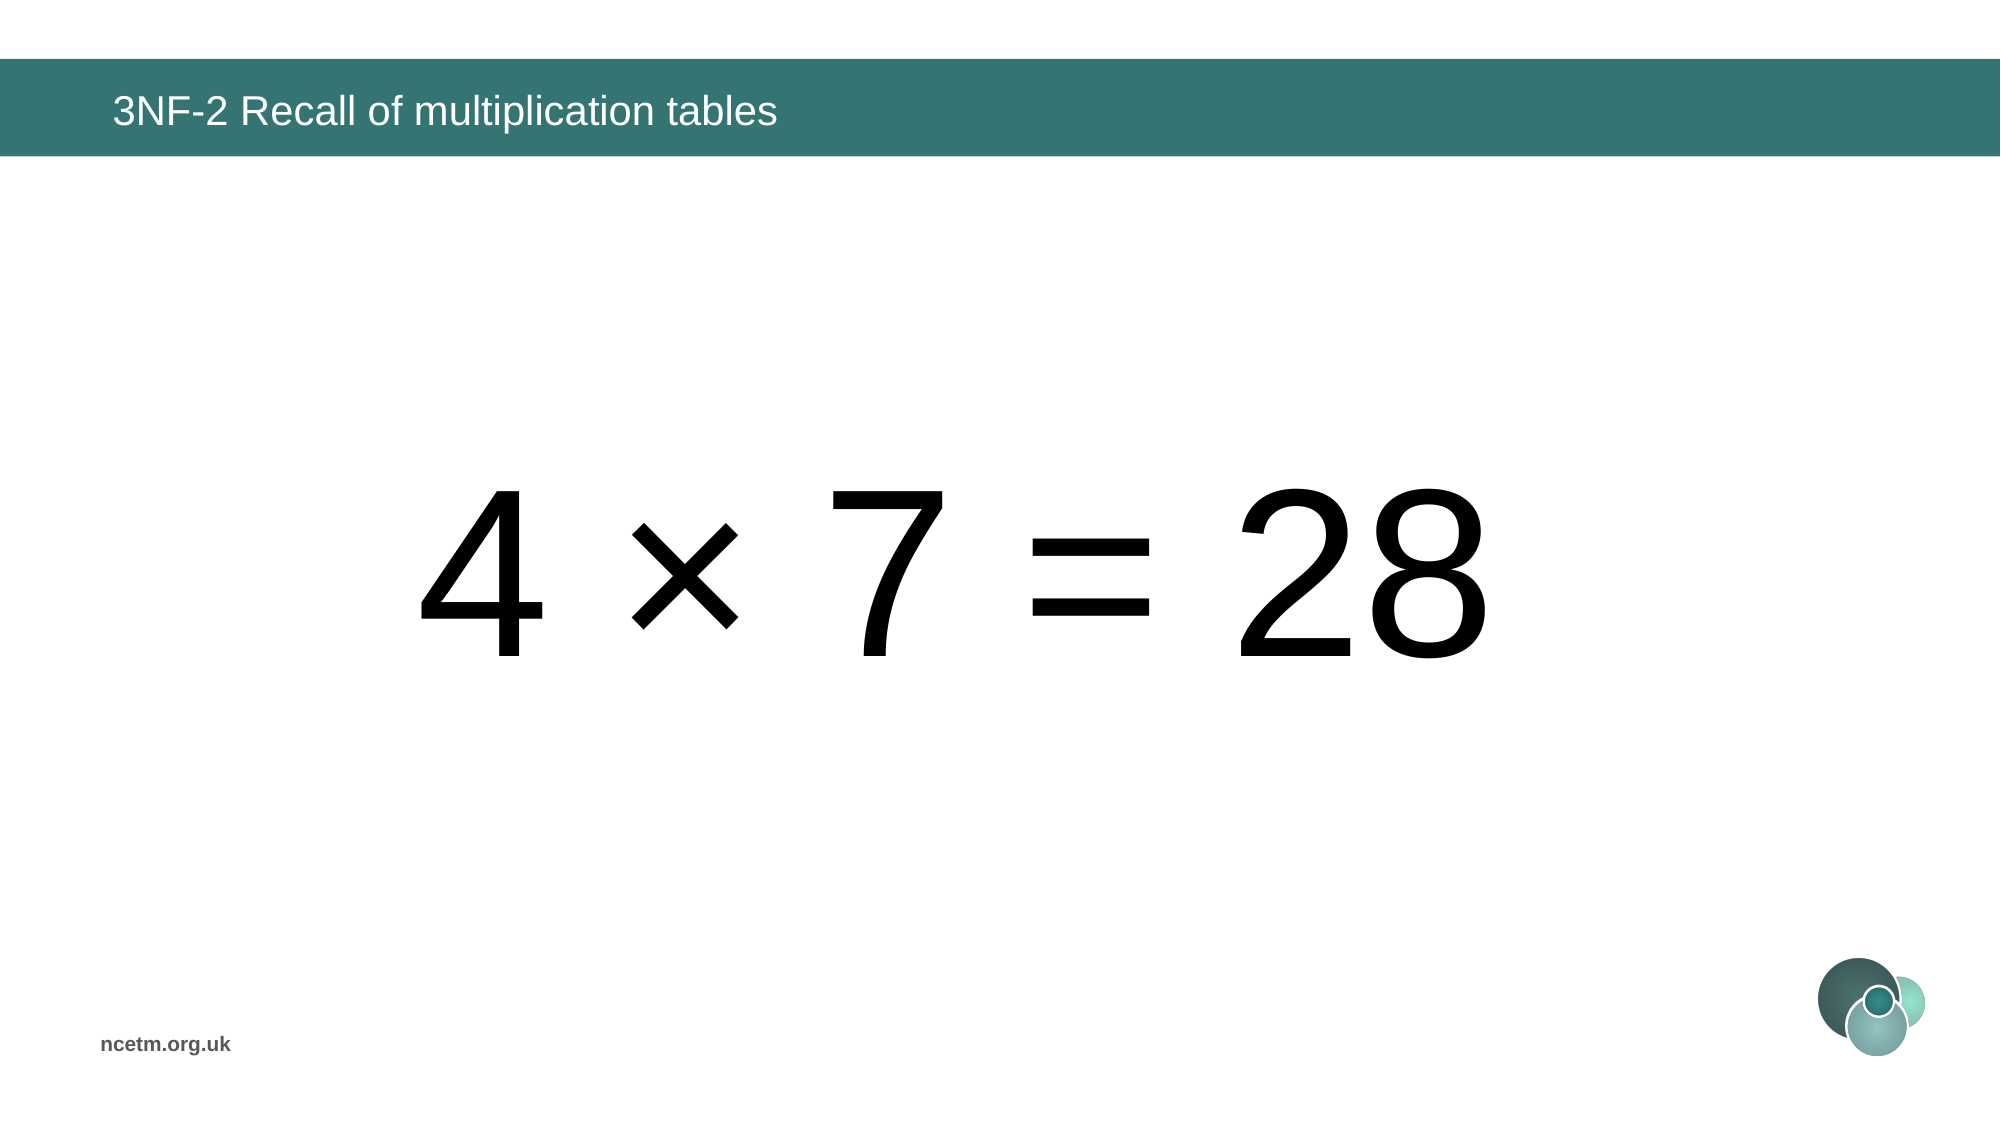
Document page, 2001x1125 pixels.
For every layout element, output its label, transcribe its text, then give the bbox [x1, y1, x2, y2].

picture [1818, 958, 1925, 1056]
title 3NF-2 Recall of multiplication tables [97, 76, 1945, 147]
text_box 28 [1214, 409, 1511, 712]
text_box 4 × 7 = [401, 409, 1214, 712]
